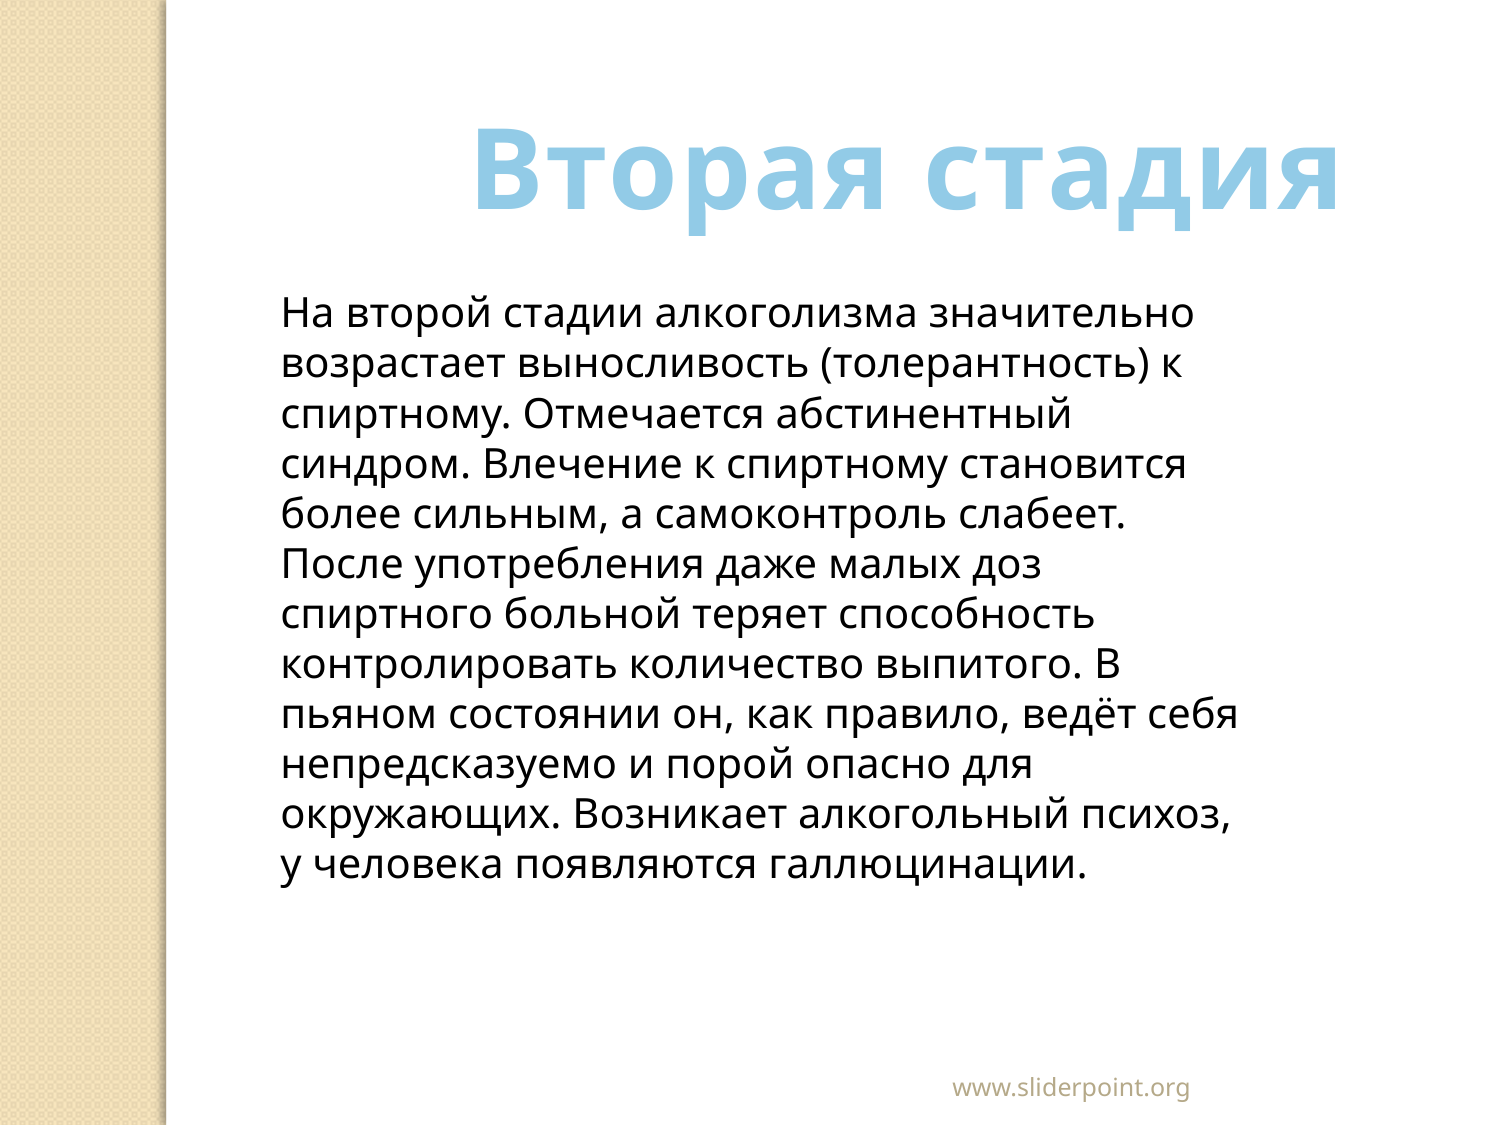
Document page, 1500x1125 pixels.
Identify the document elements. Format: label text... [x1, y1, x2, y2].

text_box Вторая стадия [453, 89, 1360, 240]
text_box На второй стадии алкоголизма значительно возрастает выносливость (толерантность) к спиртному. Отмечается абстинентный синдром. Влечение к спиртному становится более сильным, а самоконтроль слабеет. После употребления даже малых доз спиртного больной теряет способность контролировать количество выпитого. В пьяном состоянии он, как правило, ведёт себя непредсказуемо и порой опасно для окружающих. Возникает алкогольный психоз, у человека появляются галлюцинации. [265, 278, 1258, 894]
footer www.sliderpoint.org [937, 1034, 1413, 1113]
